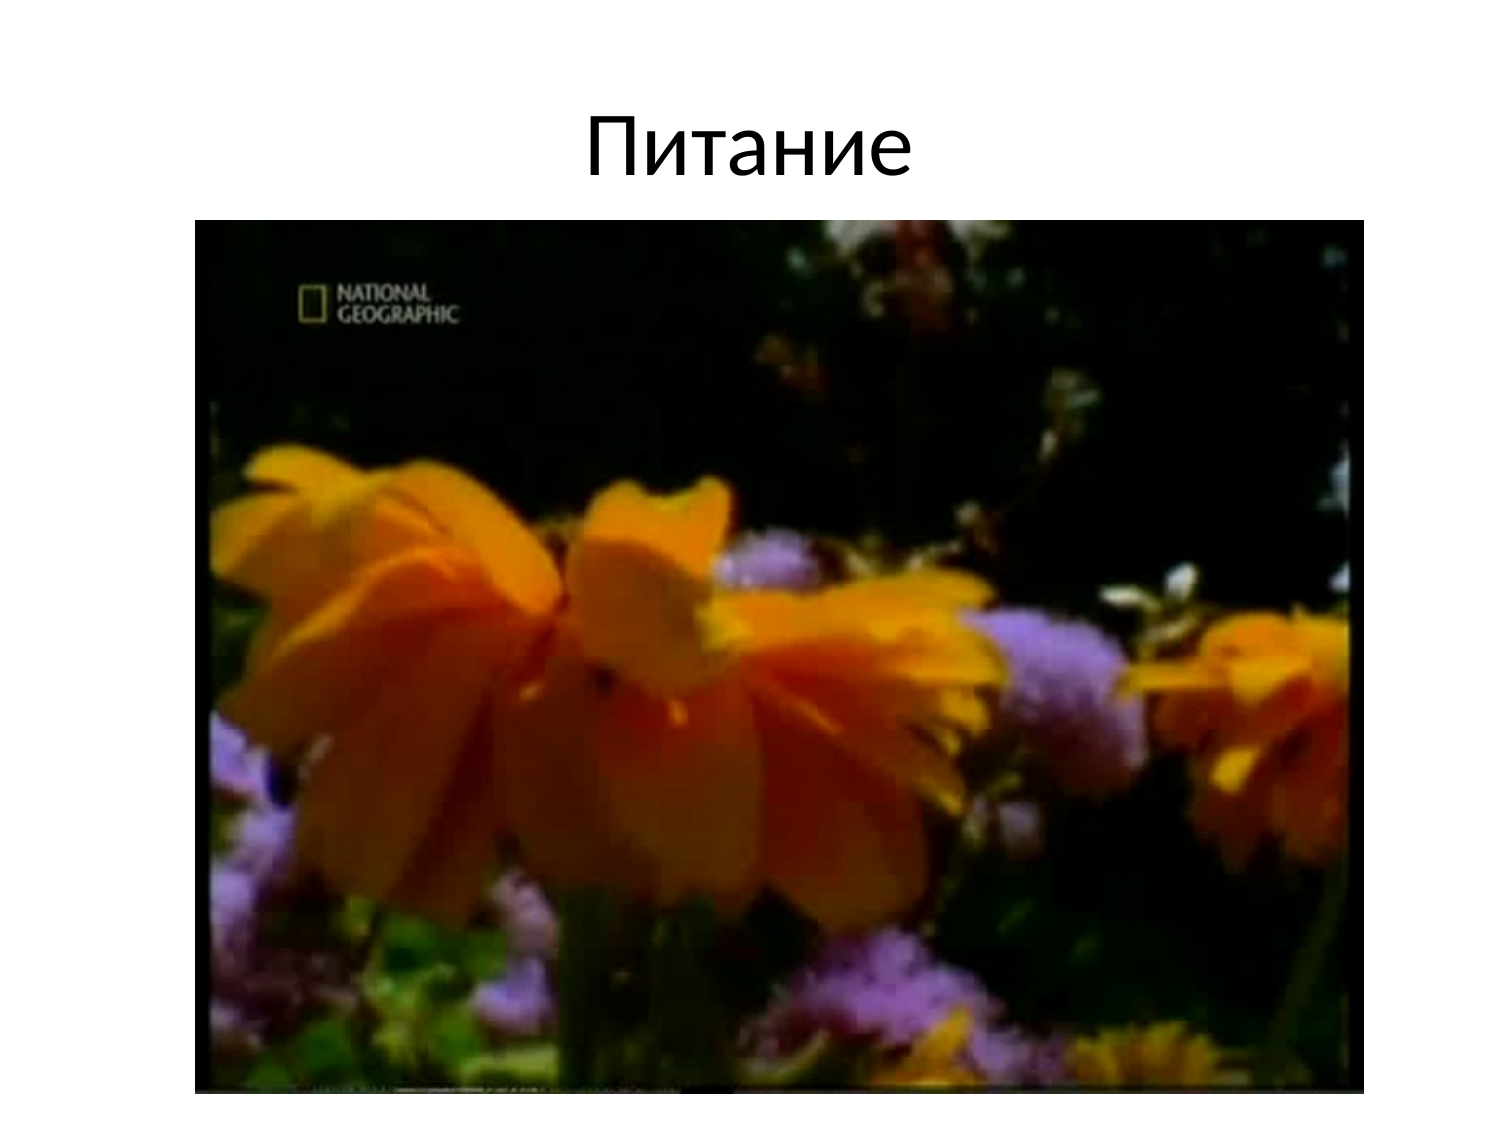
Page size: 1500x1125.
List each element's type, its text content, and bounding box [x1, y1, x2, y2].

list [194, 219, 1365, 1095]
title Питание [74, 44, 1426, 233]
